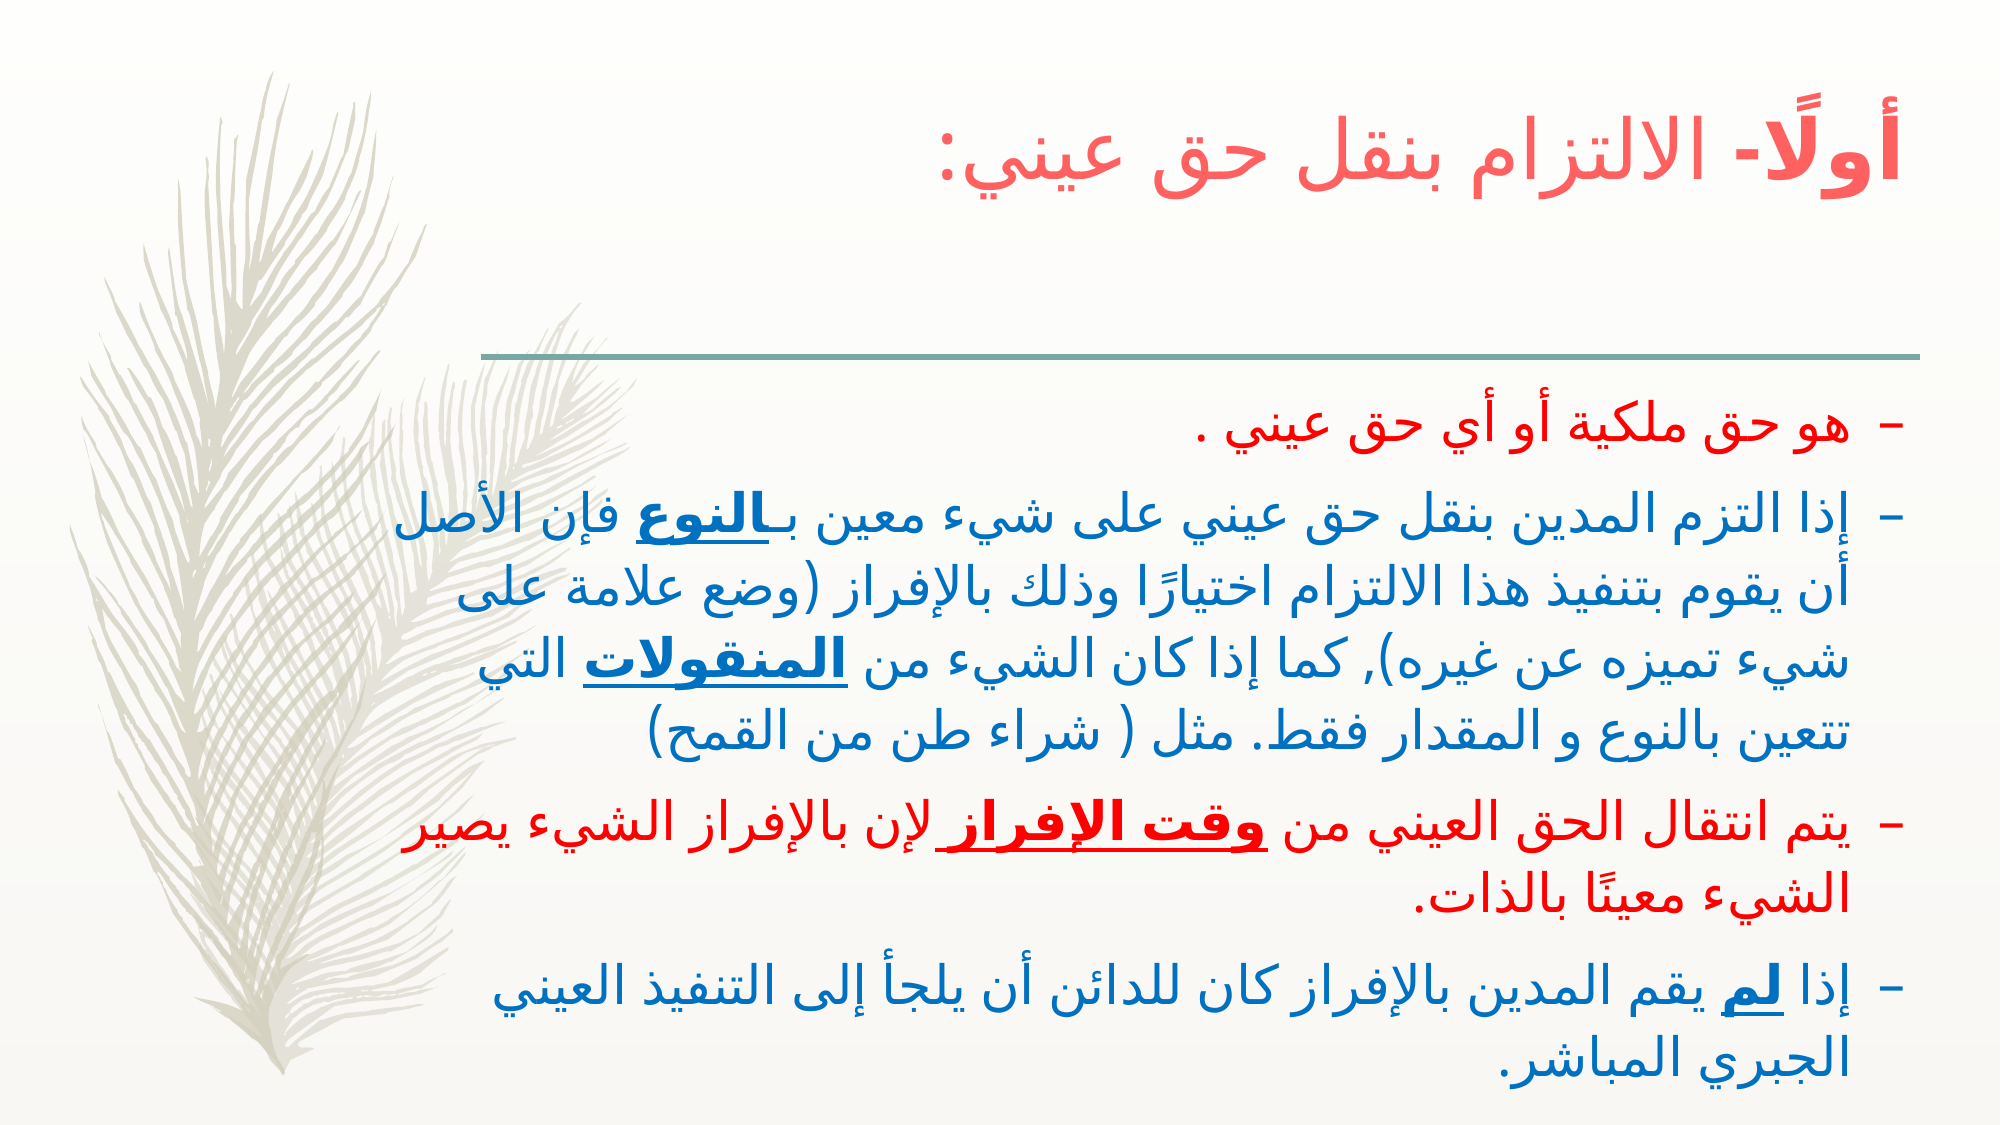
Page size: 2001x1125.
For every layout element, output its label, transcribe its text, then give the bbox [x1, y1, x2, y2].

title أولًا- الالتزام بنقل حق عيني: [481, 93, 1920, 350]
list هو حق ملكية أو أي حق عيني . إذا التزم المدين بنقل حق عيني على شيء معين بـالنوع فإن الأصل أن يقوم بتنفيذ هذا الالتزام اختيارًا وذلك بالإفراز (وضع علامة على شيء تميزه عن غيره), كما إذا كان الشيء من المنقولات التي تتعين بالنوع و المقدار فقط. مثل ( شراء طن من القمح) يتم انتقال الحق العيني من وقت الإفراز لإن بالإفراز الشيء يصير الشيء معينًا بالذات. إذا لم يقم المدين بالإفراز كان للدائن أن يلجأ إلى التنفيذ العيني الجبري المباشر. [346, 372, 1920, 1098]
